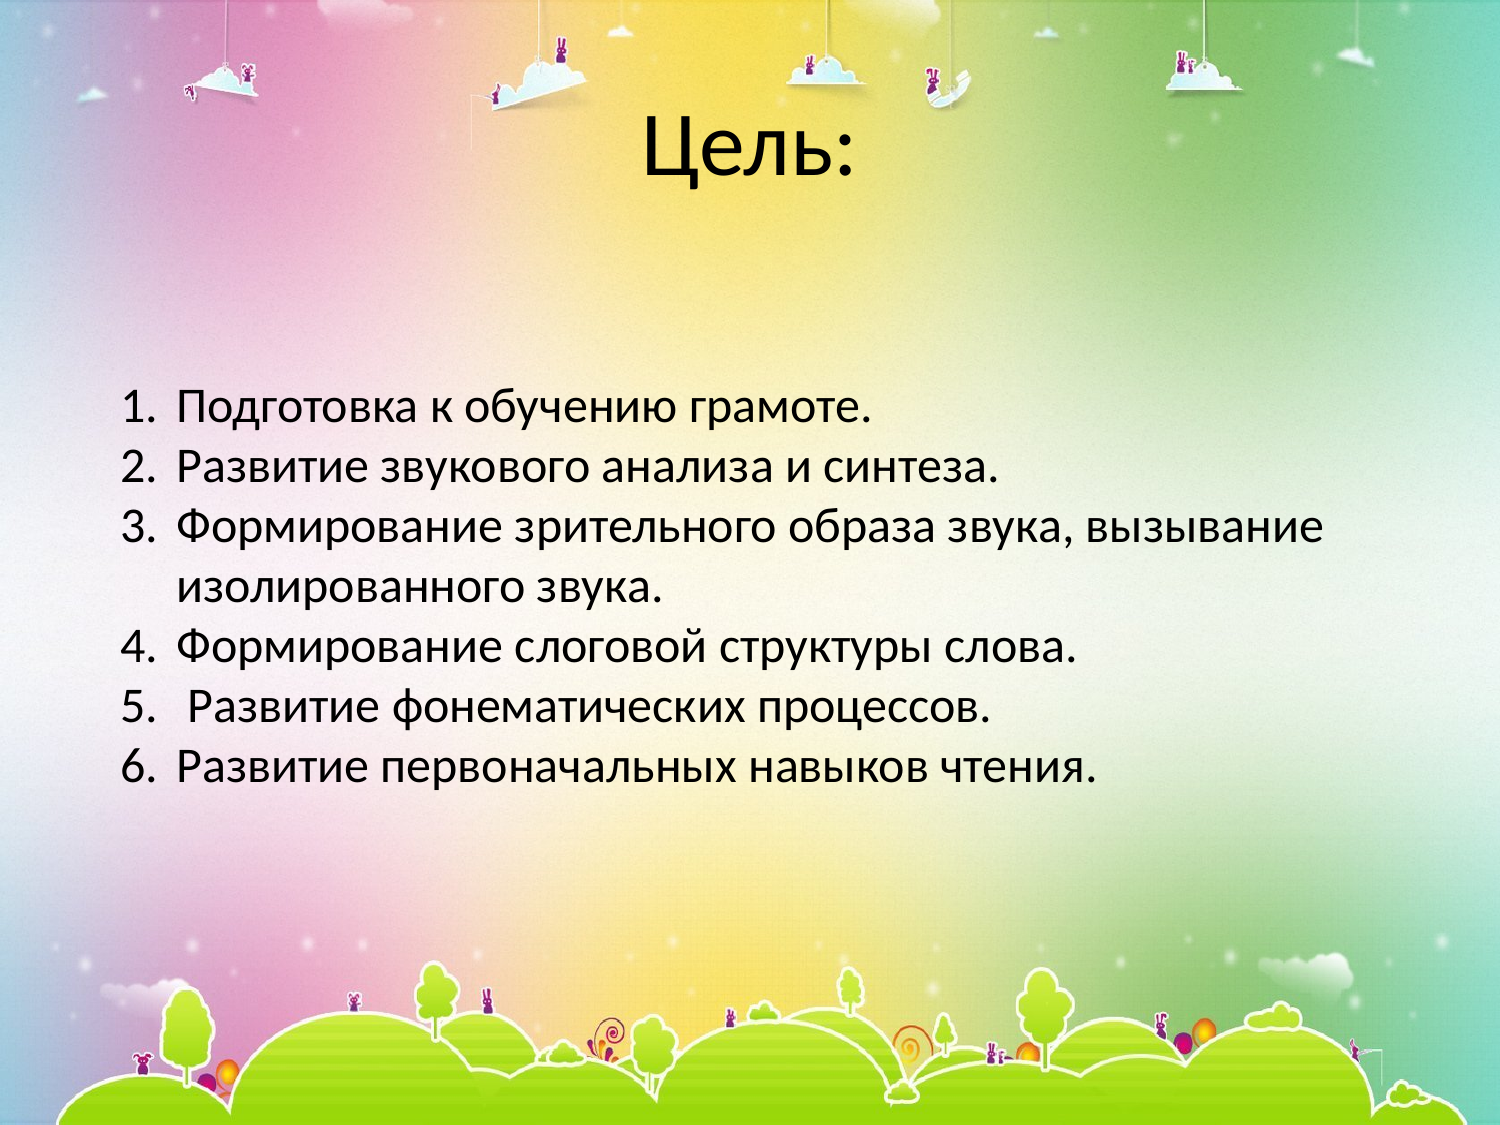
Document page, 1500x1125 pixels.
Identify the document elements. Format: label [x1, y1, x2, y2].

list [0, 0, 1500, 1125]
